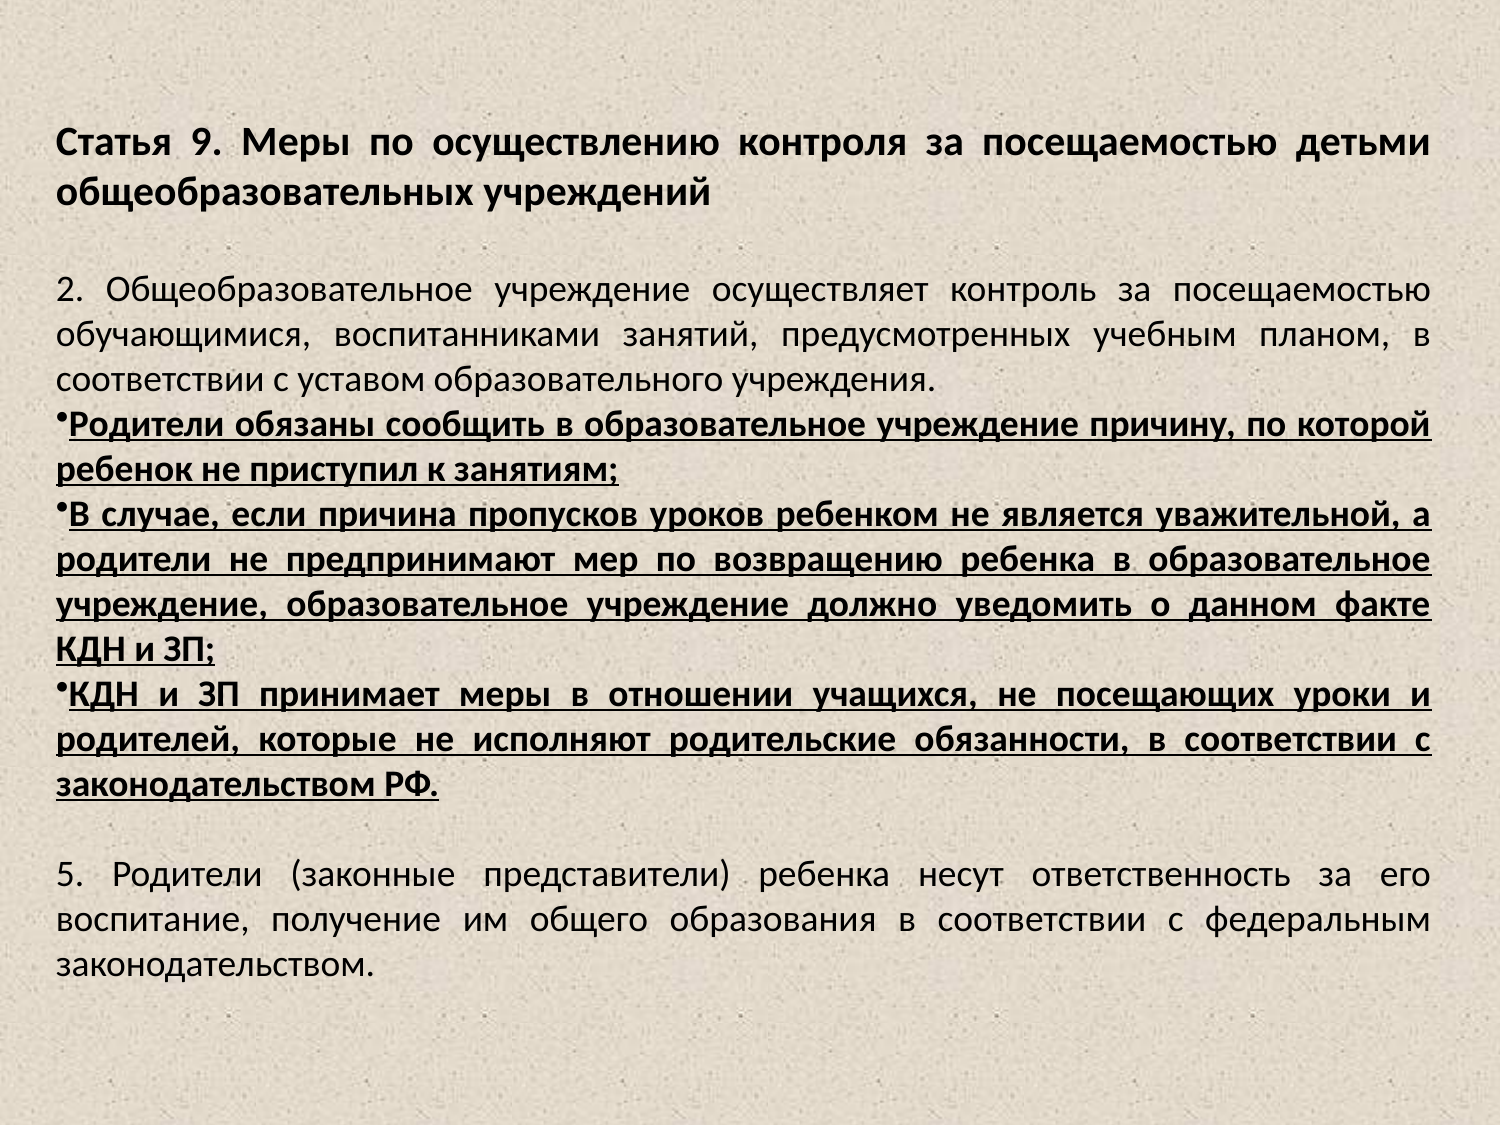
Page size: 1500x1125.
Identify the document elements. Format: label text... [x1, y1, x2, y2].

picture [0, 0, 1500, 1125]
text_box Статья 9. Меры по осуществлению контроля за посещаемостью детьми общеобразовательных учреждений 2. Общеобразовательное учреждение осуществляет контроль за посещаемостью обучающимися, воспитанниками занятий, предусмотренных учебным планом, в соответствии с уставом образовательного учреждения. Родители обязаны сообщить в образовательное учреждение причину, по которой ребенок не приступил к занятиям; В случае, если причина пропусков уроков ребенком не является уважительной, а родители не предпринимают мер по возвращению ребенка в образовательное учреждение, образовательное учреждение должно уведомить о данном факте КДН и ЗП; КДН и ЗП принимает меры в отношении учащихся, не посещающих уроки и родителей, которые не исполняют родительские обязанности, в соответствии с законодательством РФ. 5. Родители (законные представители) ребенка несут ответственность за его воспитание, получение им общего образования в соответствии с федеральным законодательством. [41, 106, 1447, 992]
